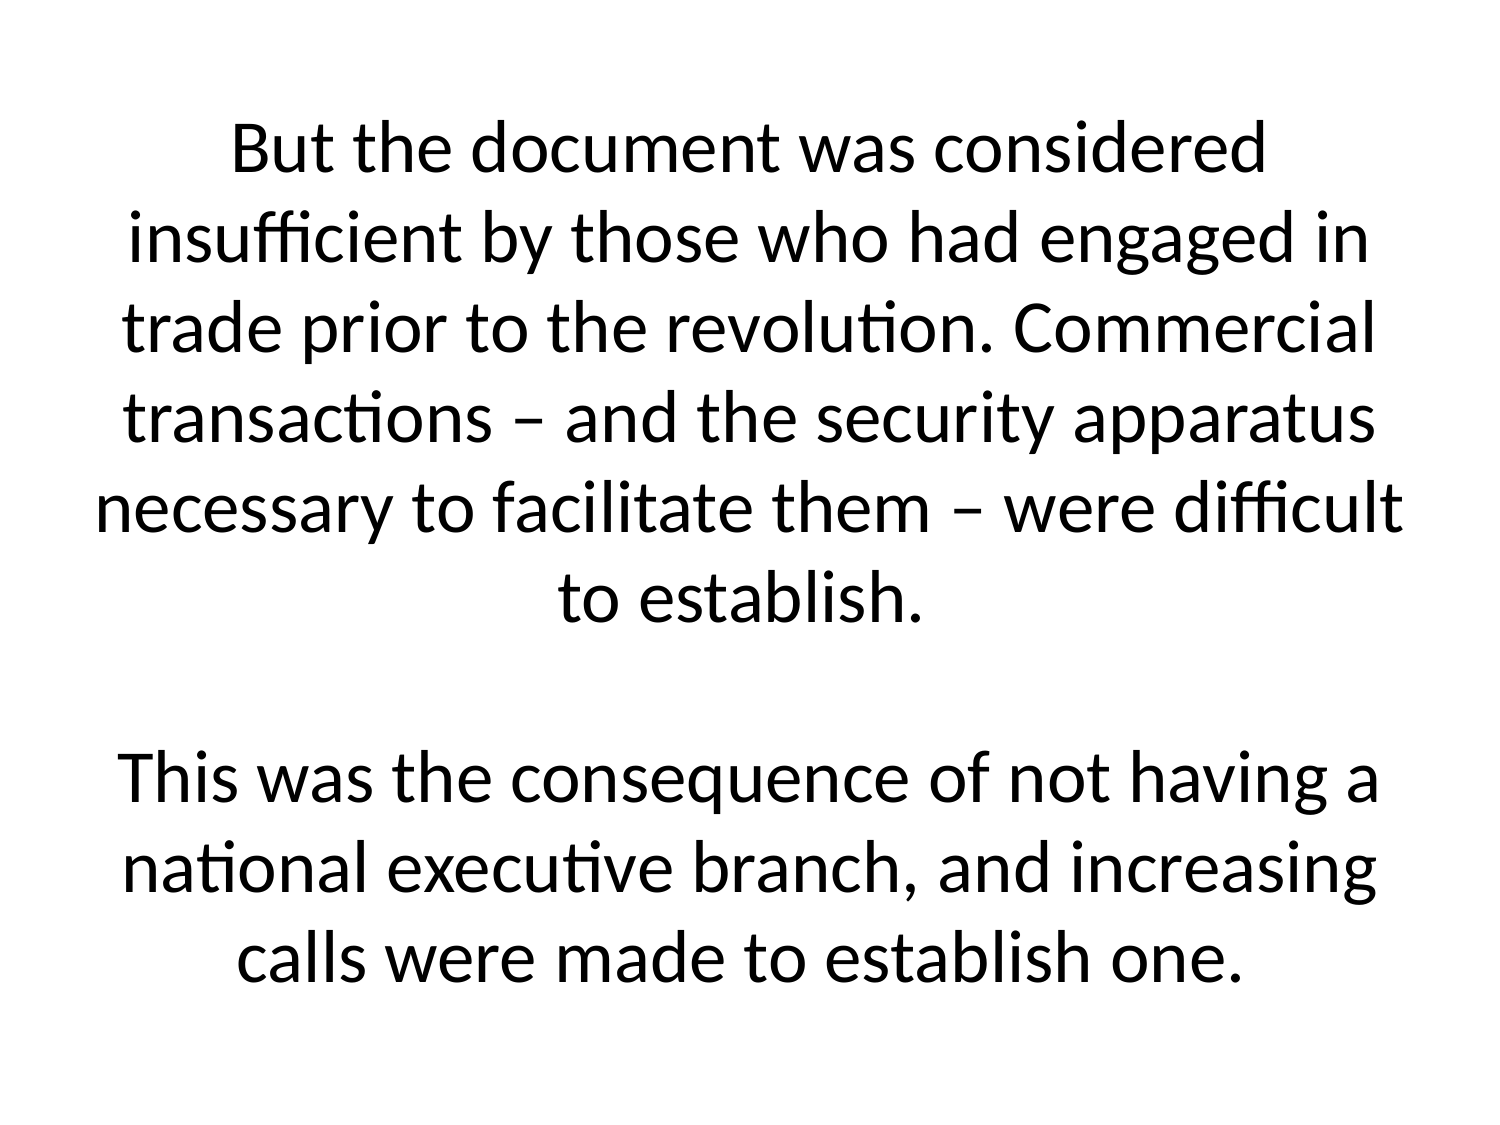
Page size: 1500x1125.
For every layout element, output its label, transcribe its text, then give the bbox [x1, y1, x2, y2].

title But the document was considered insufficient by those who had engaged in trade prior to the revolution. Commercial transactions – and the security apparatus necessary to facilitate them – were difficult to establish. This was the consequence of not having a national executive branch, and increasing calls were made to establish one. [75, 45, 1425, 1050]
